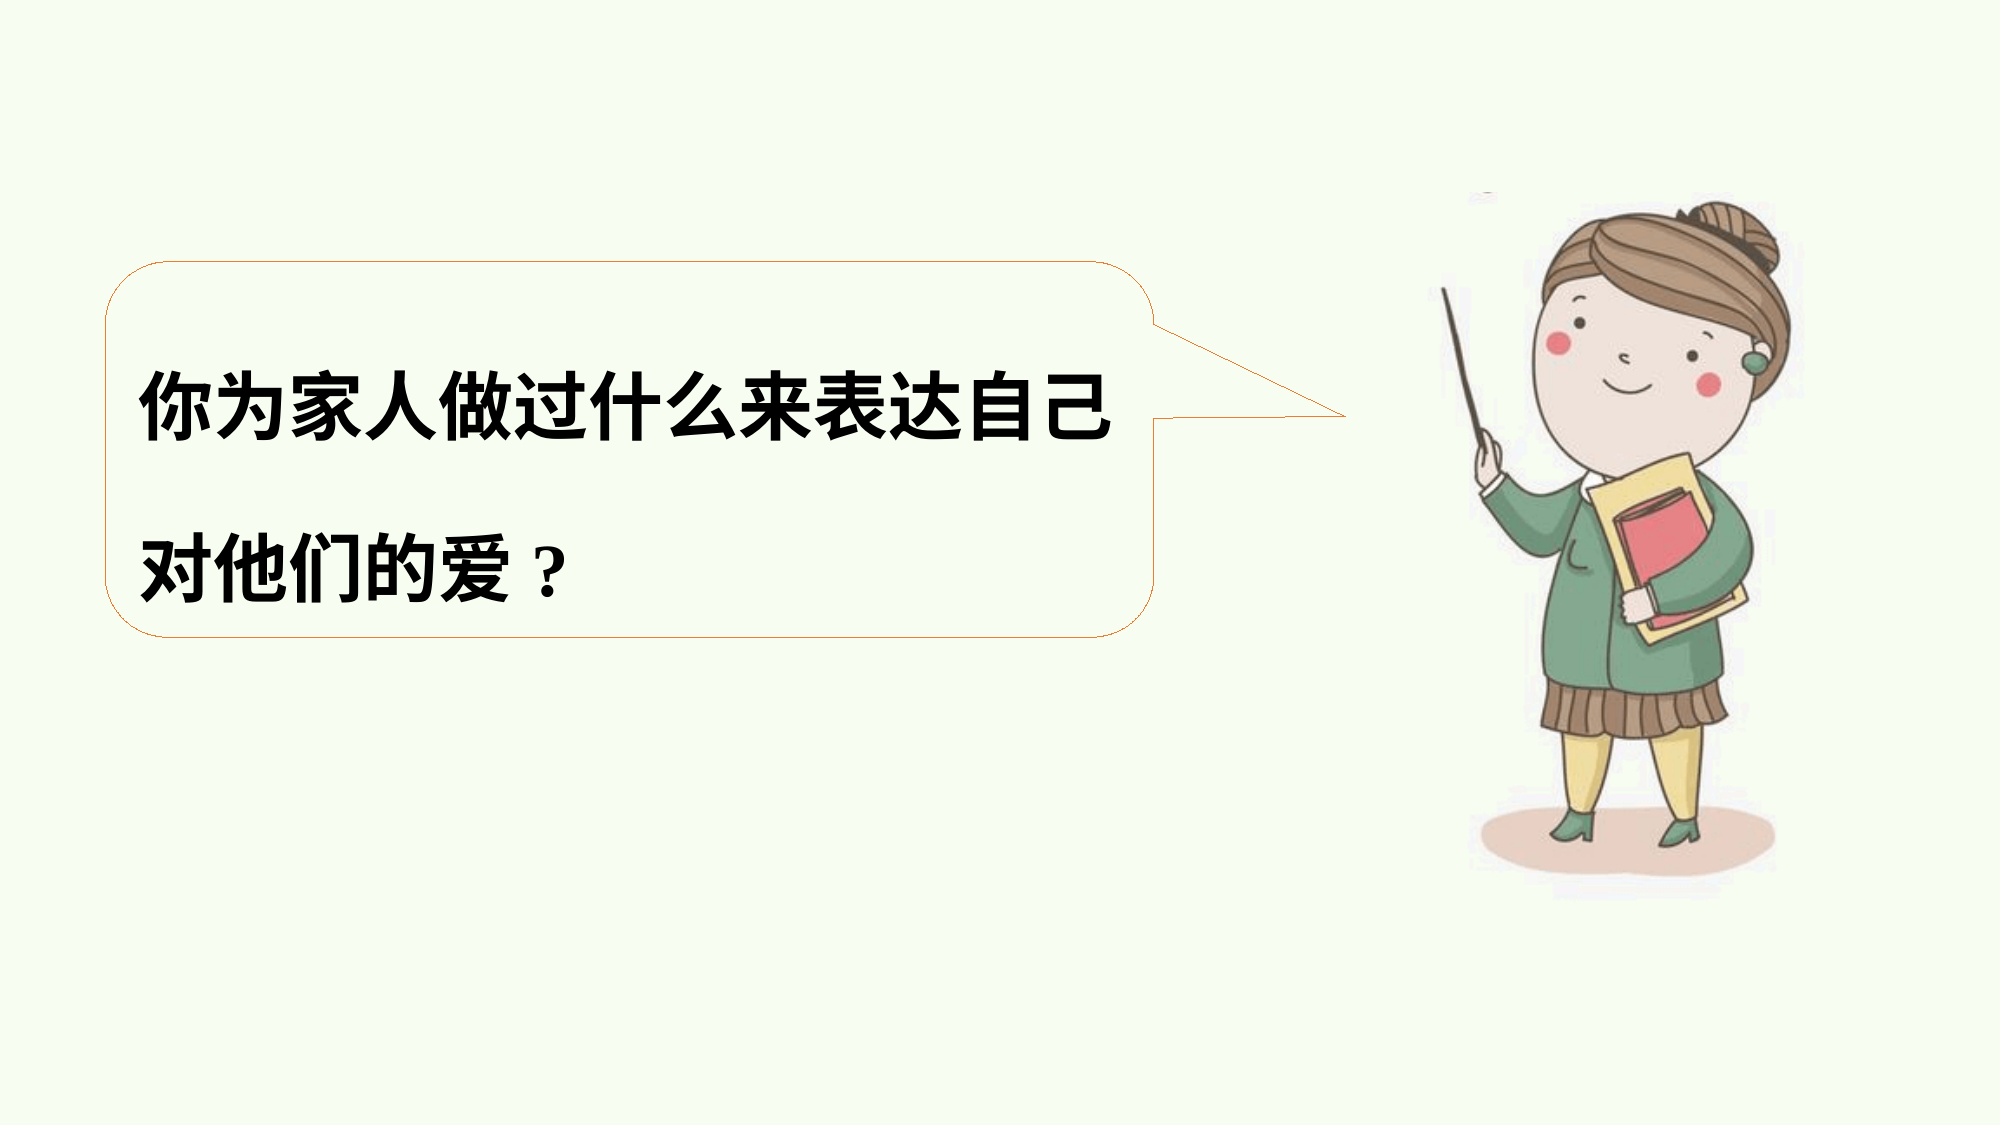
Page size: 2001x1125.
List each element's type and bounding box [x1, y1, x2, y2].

text_box [105, 192, 1864, 930]
